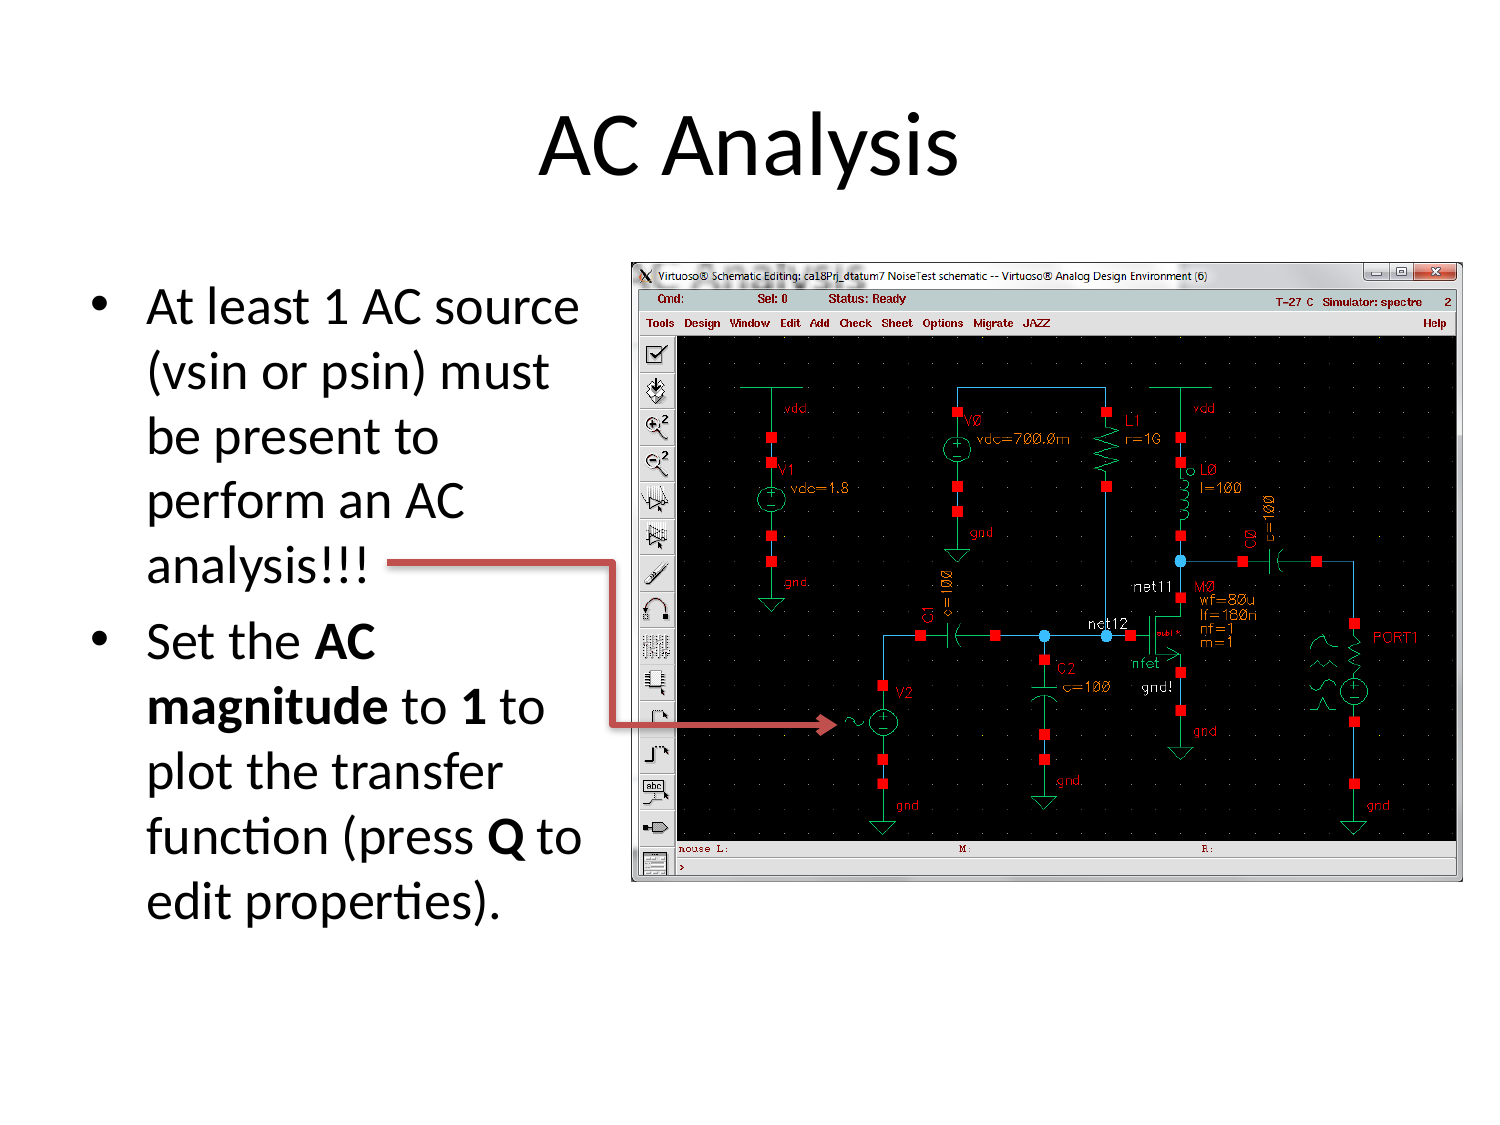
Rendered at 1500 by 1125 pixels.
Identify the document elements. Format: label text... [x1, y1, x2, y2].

picture [631, 262, 1463, 882]
list At least 1 AC source (vsin or psin) must be present to perform an AC analysis!!! Set the AC magnitude to 1 to plot the transfer function (press Q to edit properties). [75, 262, 613, 1005]
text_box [387, 562, 838, 726]
title AC Analysis [75, 45, 1425, 233]
